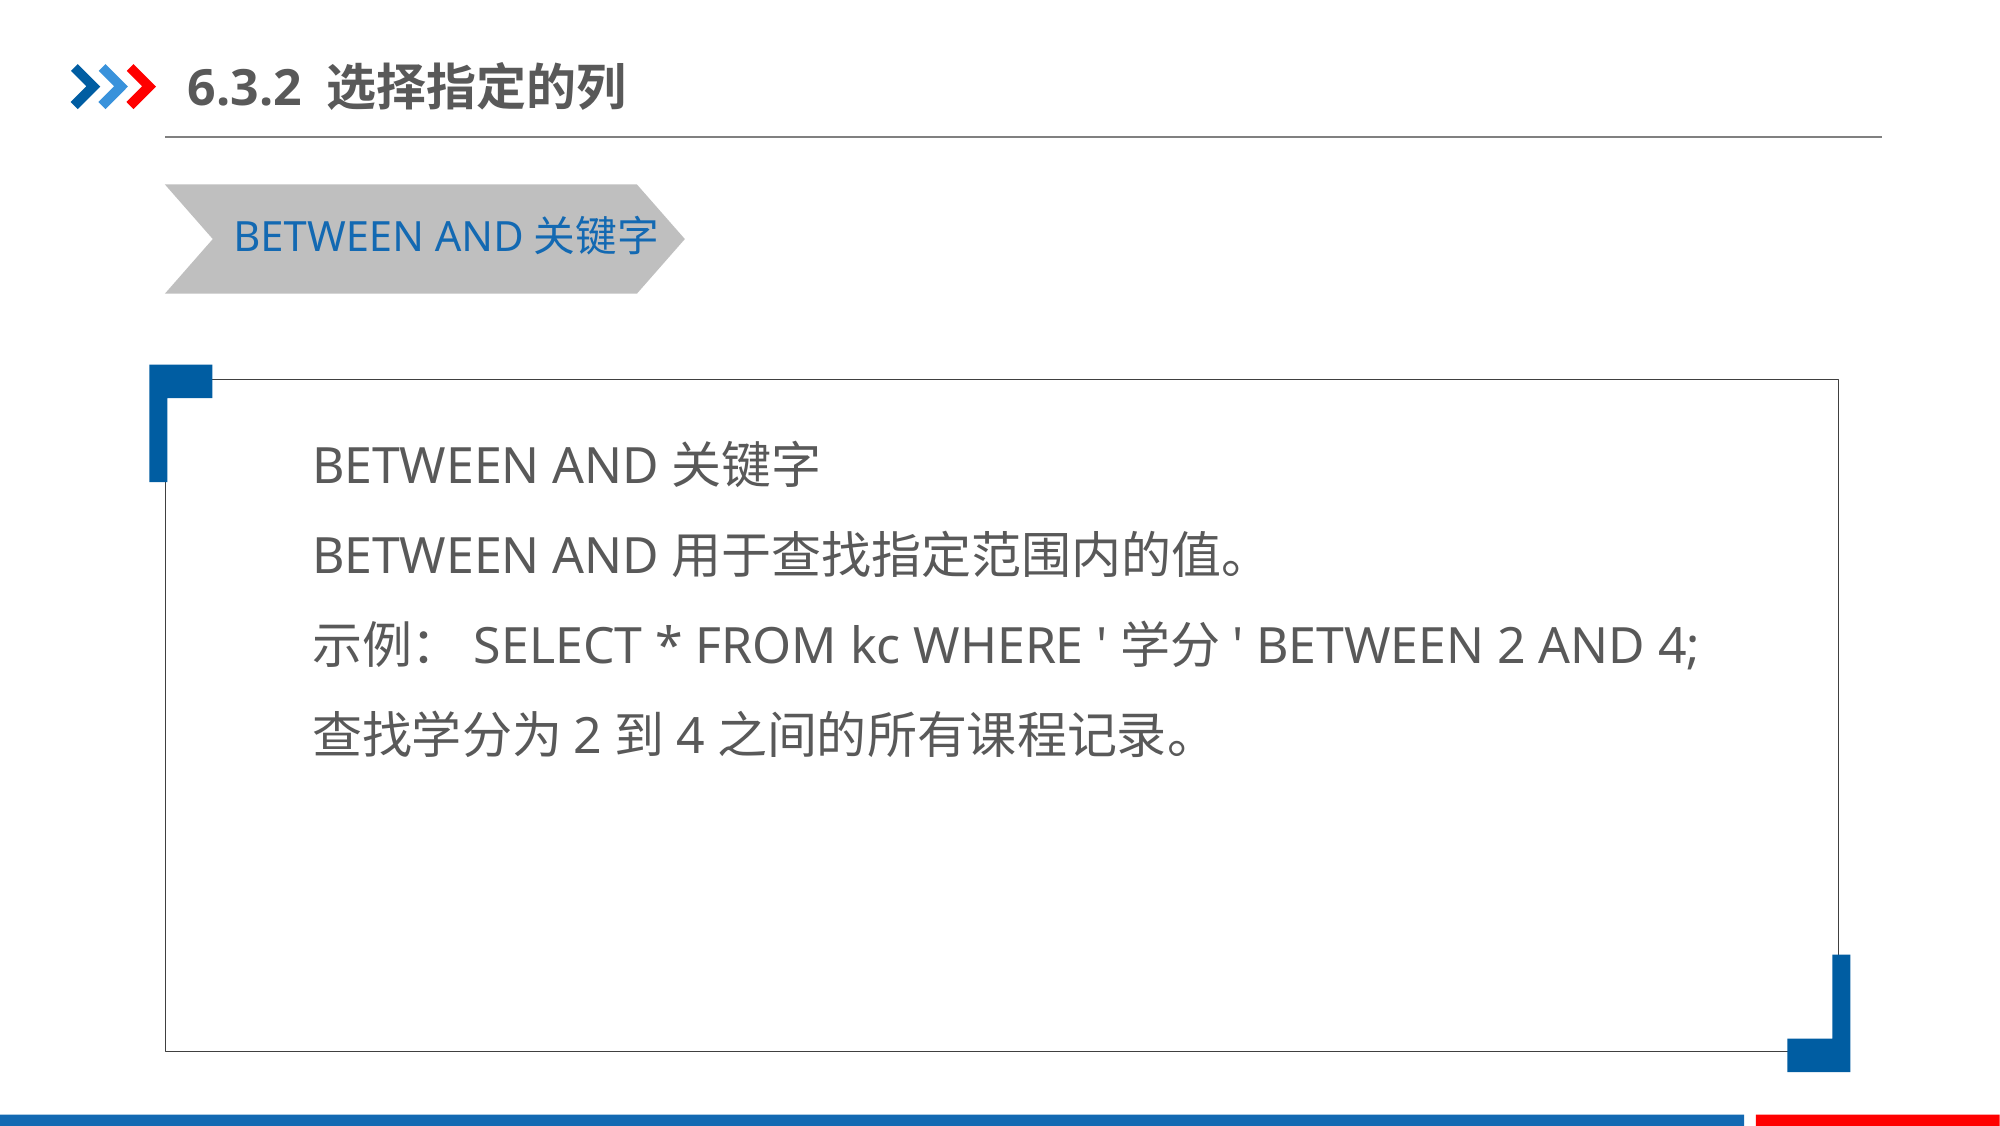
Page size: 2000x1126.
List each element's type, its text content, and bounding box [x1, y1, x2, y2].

text_box [163, 378, 1841, 1053]
text_box [1785, 953, 1852, 1074]
text_box 6.3.2 选择指定的列 [187, 43, 827, 127]
text_box BETWEEN AND关键字 [218, 202, 674, 267]
text_box [147, 363, 215, 484]
text_box [674, 226, 685, 252]
text_box [164, 184, 661, 294]
